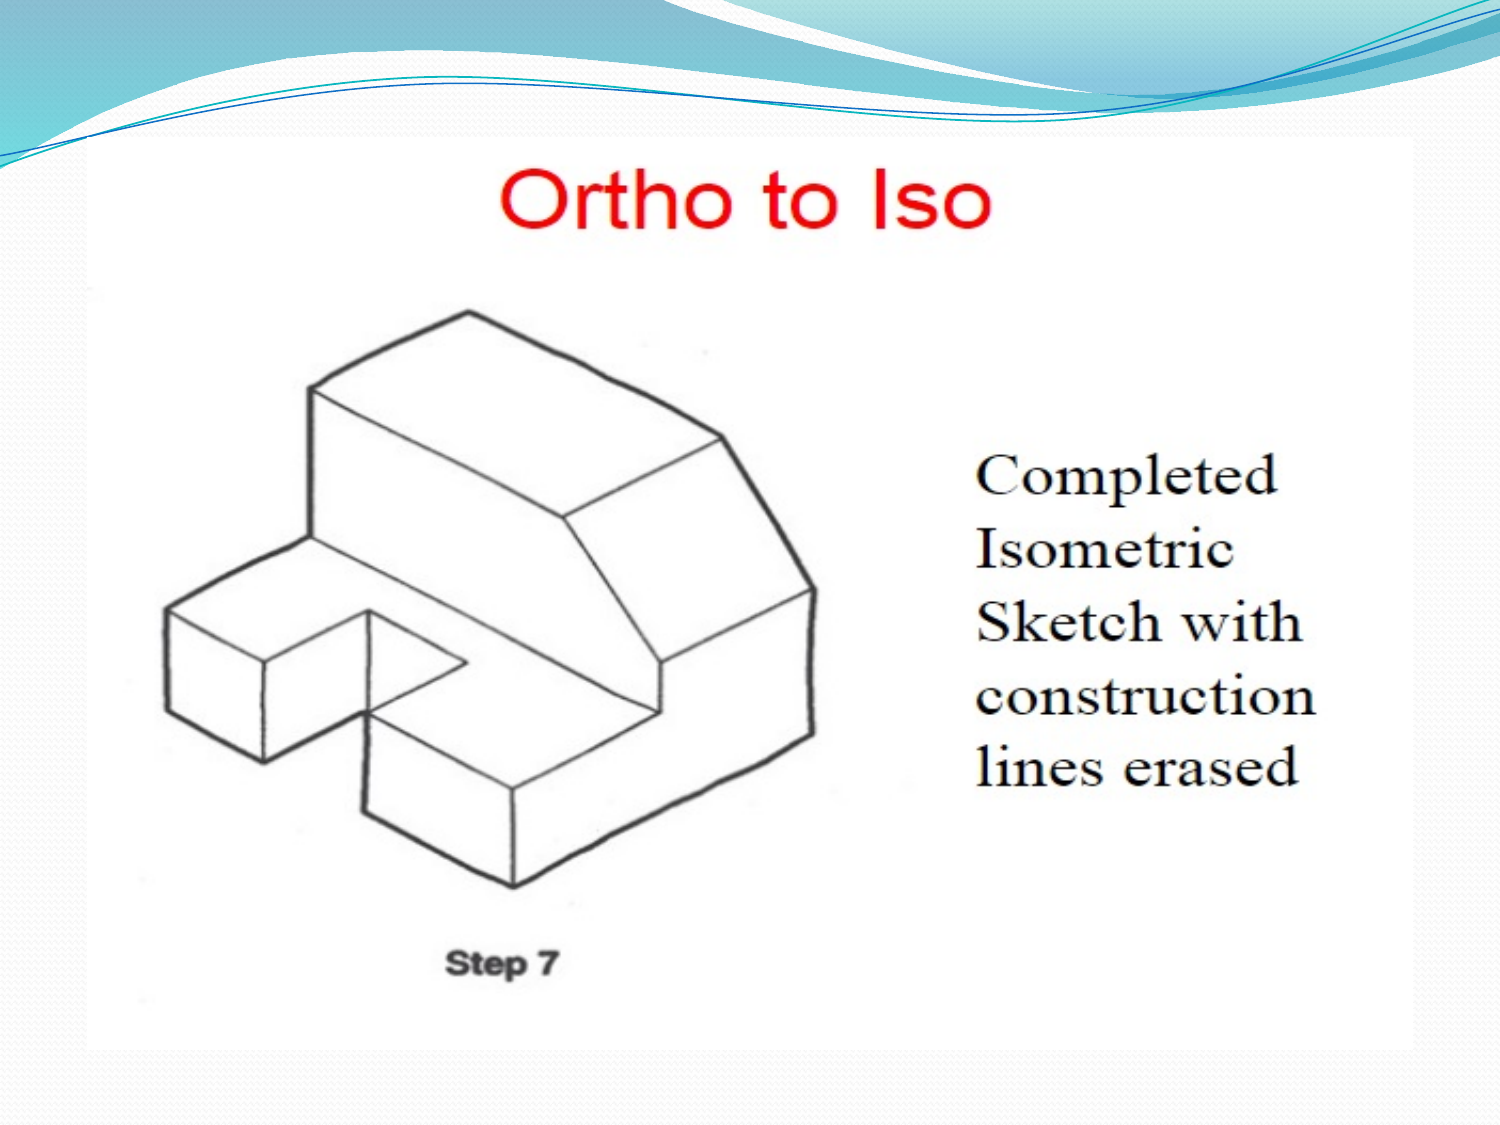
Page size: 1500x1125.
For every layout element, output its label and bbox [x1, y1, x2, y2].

picture [87, 137, 1413, 1051]
